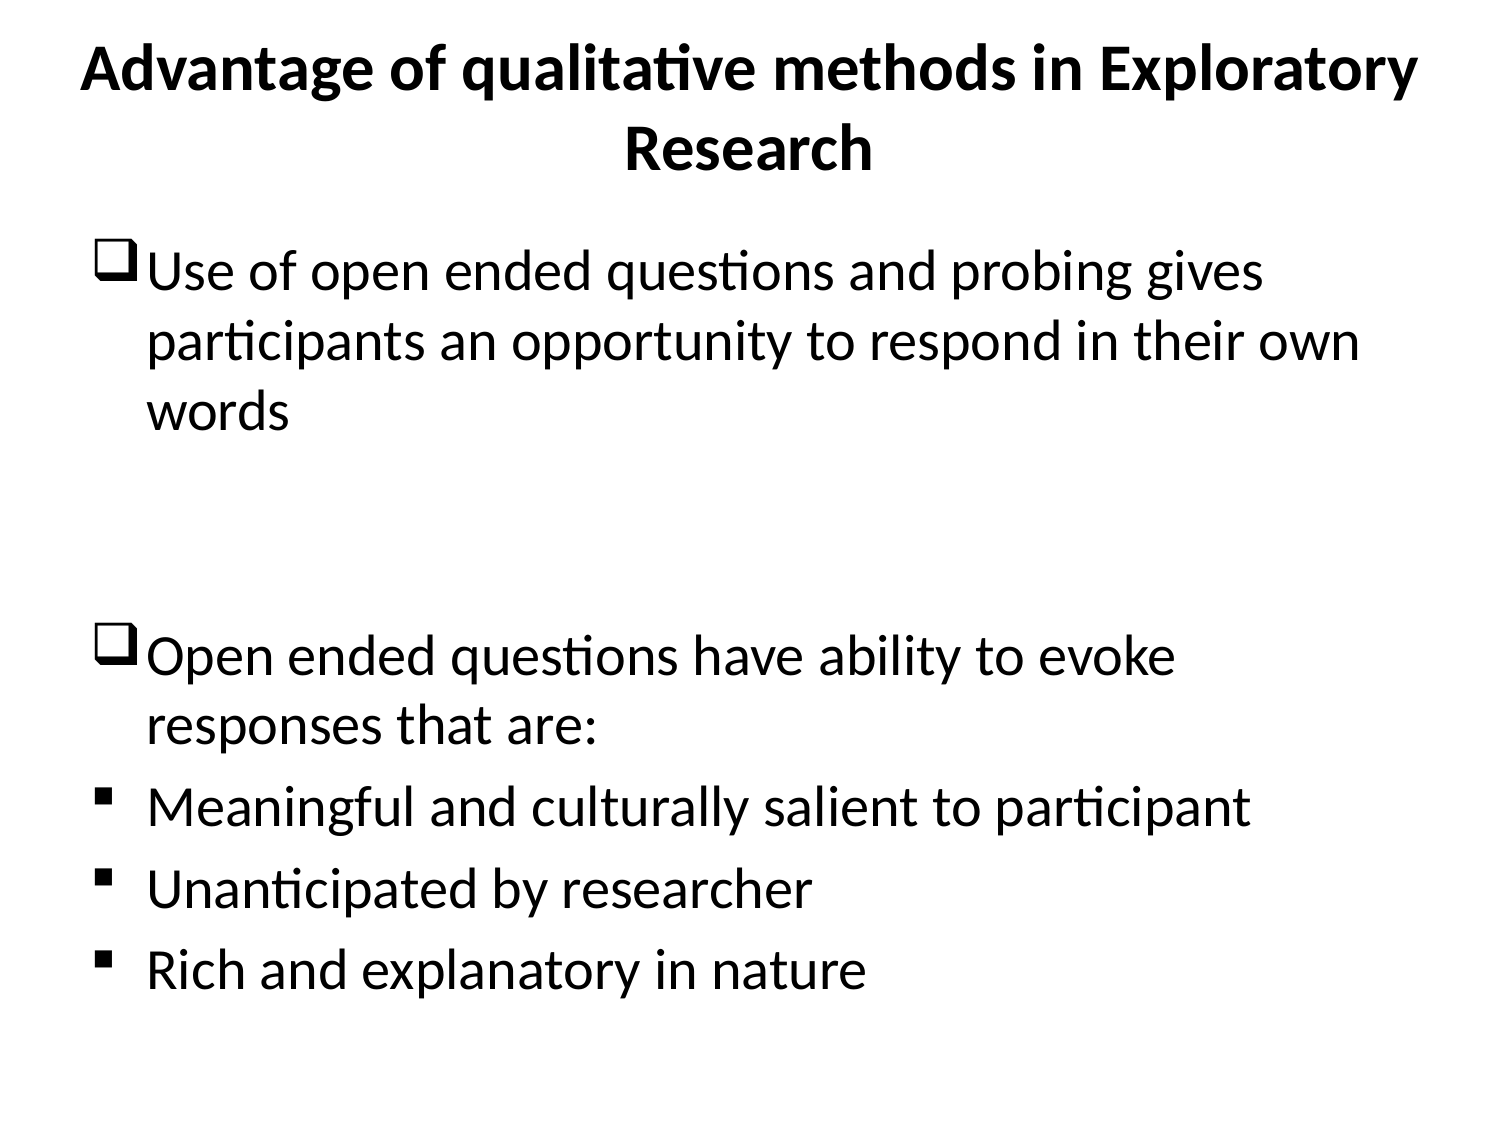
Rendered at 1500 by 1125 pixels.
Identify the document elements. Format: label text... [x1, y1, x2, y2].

list Use of open ended questions and probing gives participants an opportunity to respond in their own words Open ended questions have ability to evoke responses that are: Meaningful and culturally salient to participant Unanticipated by researcher Rich and explanatory in nature [75, 224, 1425, 1063]
title Advantage of qualitative methods in Exploratory Research [37, 45, 1463, 163]
